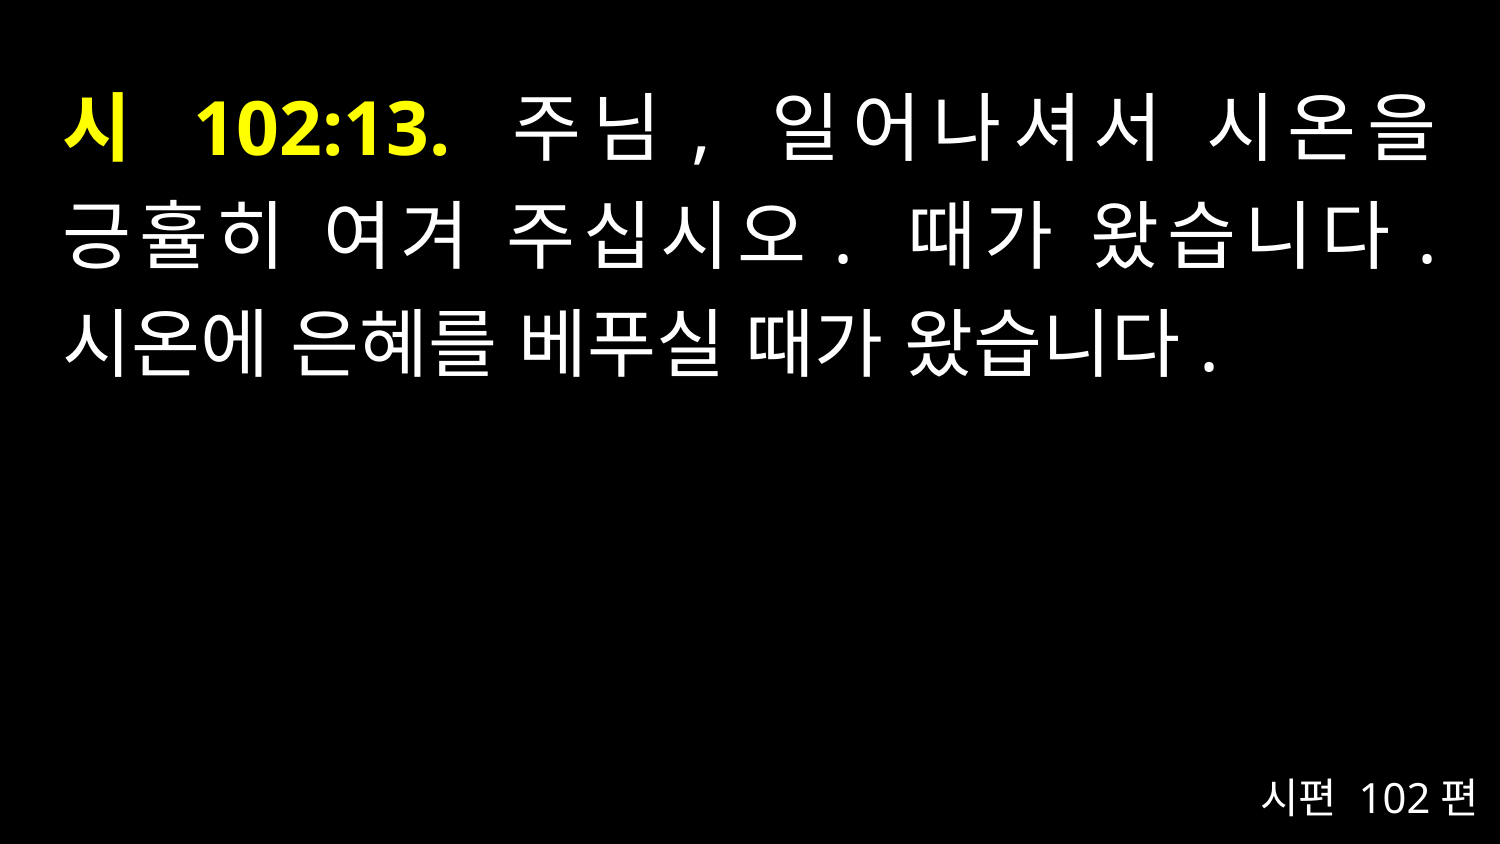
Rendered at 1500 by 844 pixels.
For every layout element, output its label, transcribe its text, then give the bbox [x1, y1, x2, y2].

subtitle 시편 102편 [916, 770, 1500, 844]
title 시 102:13. 주님, 일어나셔서 시온을 긍휼히 여겨 주십시오. 때가 왔습니다. 시온에 은혜를 베푸실 때가 왔습니다. [0, 0, 1500, 844]
